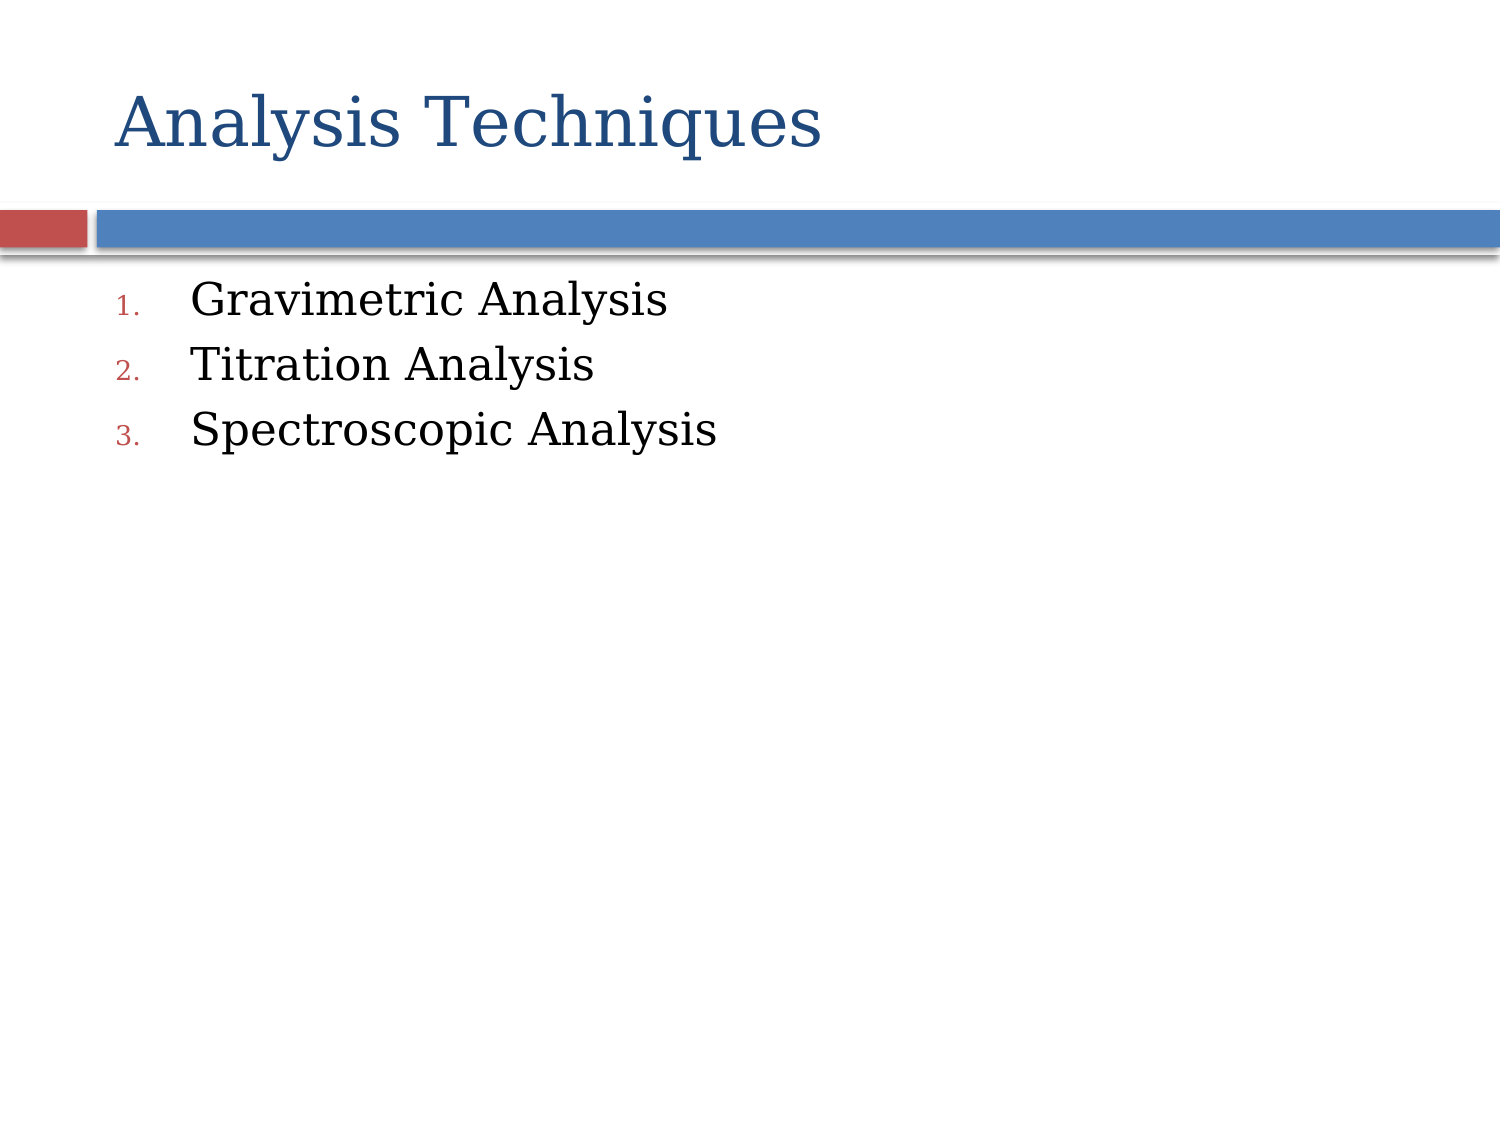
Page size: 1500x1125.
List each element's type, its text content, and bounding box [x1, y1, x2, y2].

list Gravimetric Analysis Titration Analysis Spectroscopic Analysis [100, 262, 1438, 1000]
title Analysis Techniques [100, 37, 1438, 200]
